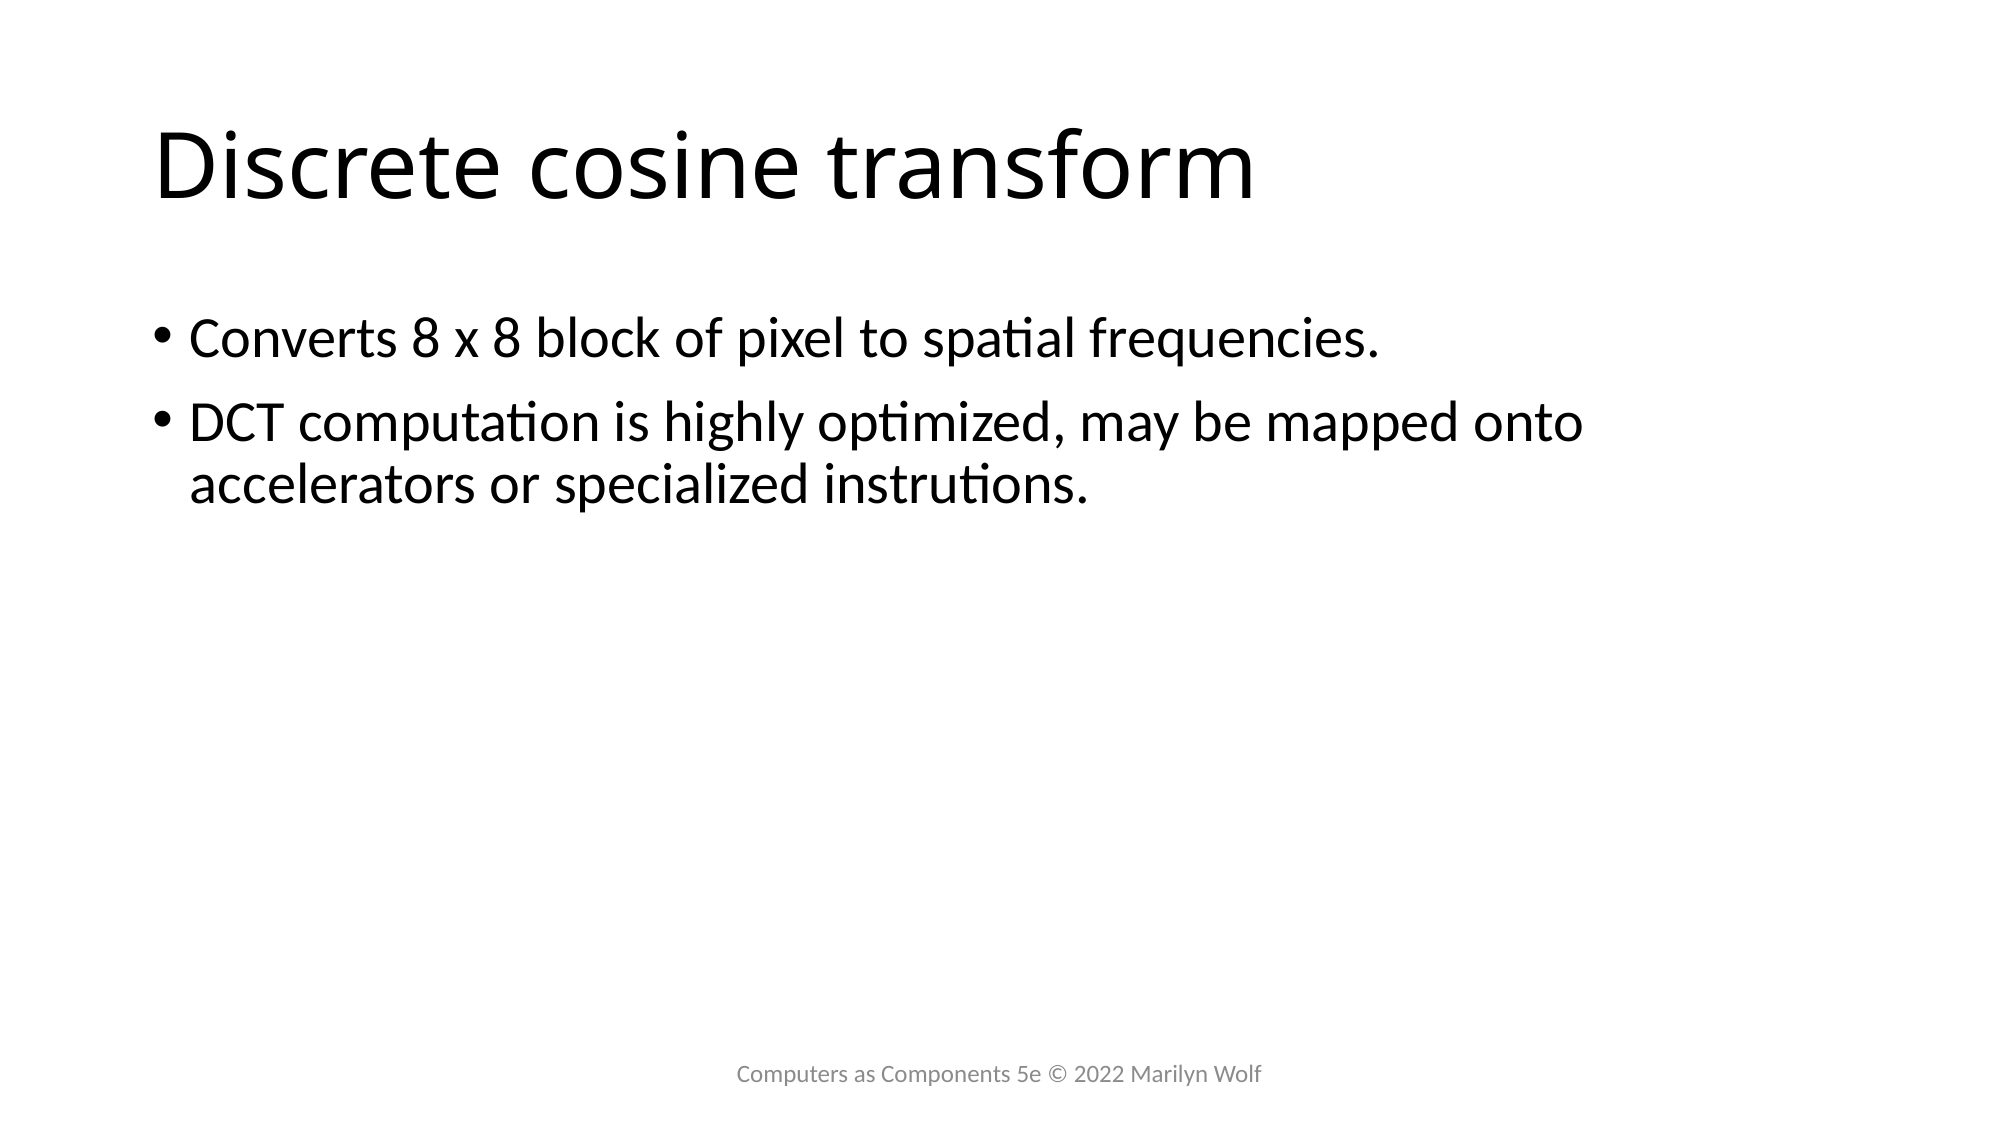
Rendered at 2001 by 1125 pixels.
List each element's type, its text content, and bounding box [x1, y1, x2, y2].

footer Computers as Components 5e © 2022 Marilyn Wolf [662, 1042, 1338, 1103]
title Discrete cosine transform [137, 59, 1863, 278]
list Converts 8 x 8 block of pixel to spatial frequencies. DCT computation is highly optimized, may be mapped onto accelerators or specialized instrutions. [137, 299, 1863, 1014]
